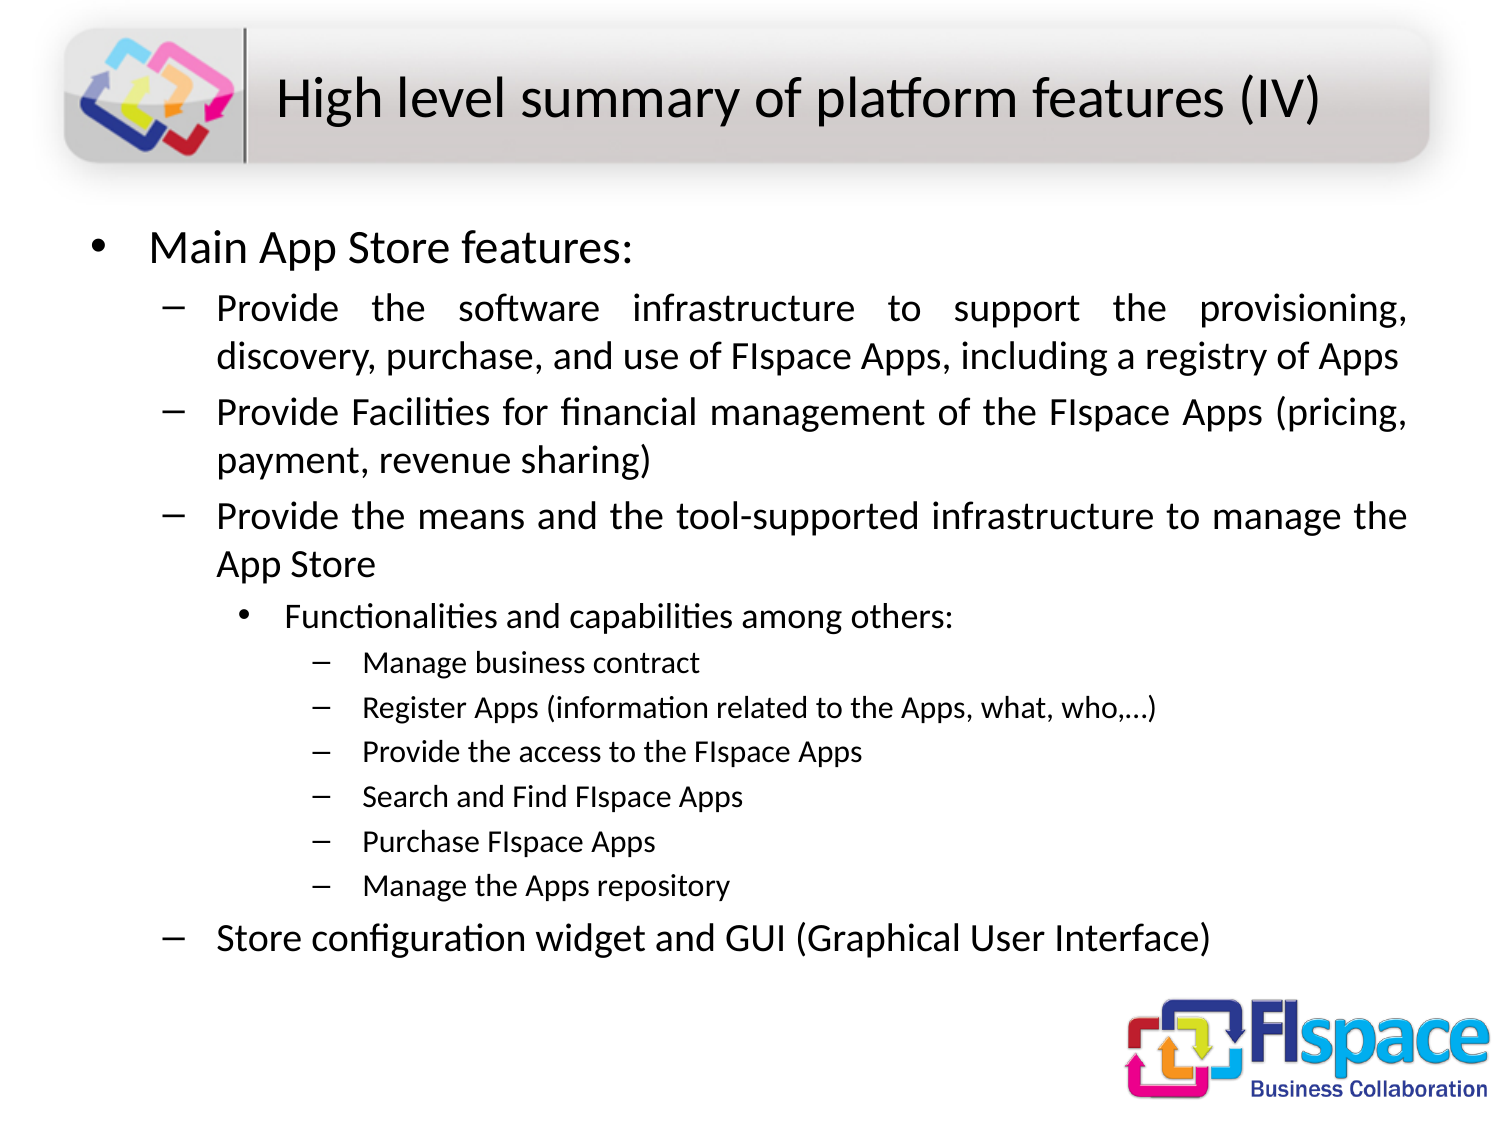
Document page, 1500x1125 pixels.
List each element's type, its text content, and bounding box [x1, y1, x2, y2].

title High level summary of platform features (IV) [261, 39, 1401, 149]
picture [1118, 993, 1496, 1101]
picture [0, 0, 1500, 253]
list Main App Store features: Provide the software infrastructure to support the provisioning, discovery, purchase, and use of FIspace Apps, including a registry of Apps Provide Facilities for financial management of the FIspace Apps (pricing, payment, revenue sharing) Provide the means and the tool-supported infrastructure to manage the App Store Functionalities and capabilities among others: Manage business contract Register Apps (information related to the Apps, what, who,…) Provide the access to the FIspace Apps Search and Find FIspace Apps Purchase FIspace Apps Manage the Apps repository Store configuration widget and GUI (Graphical User Interface) [75, 208, 1425, 988]
